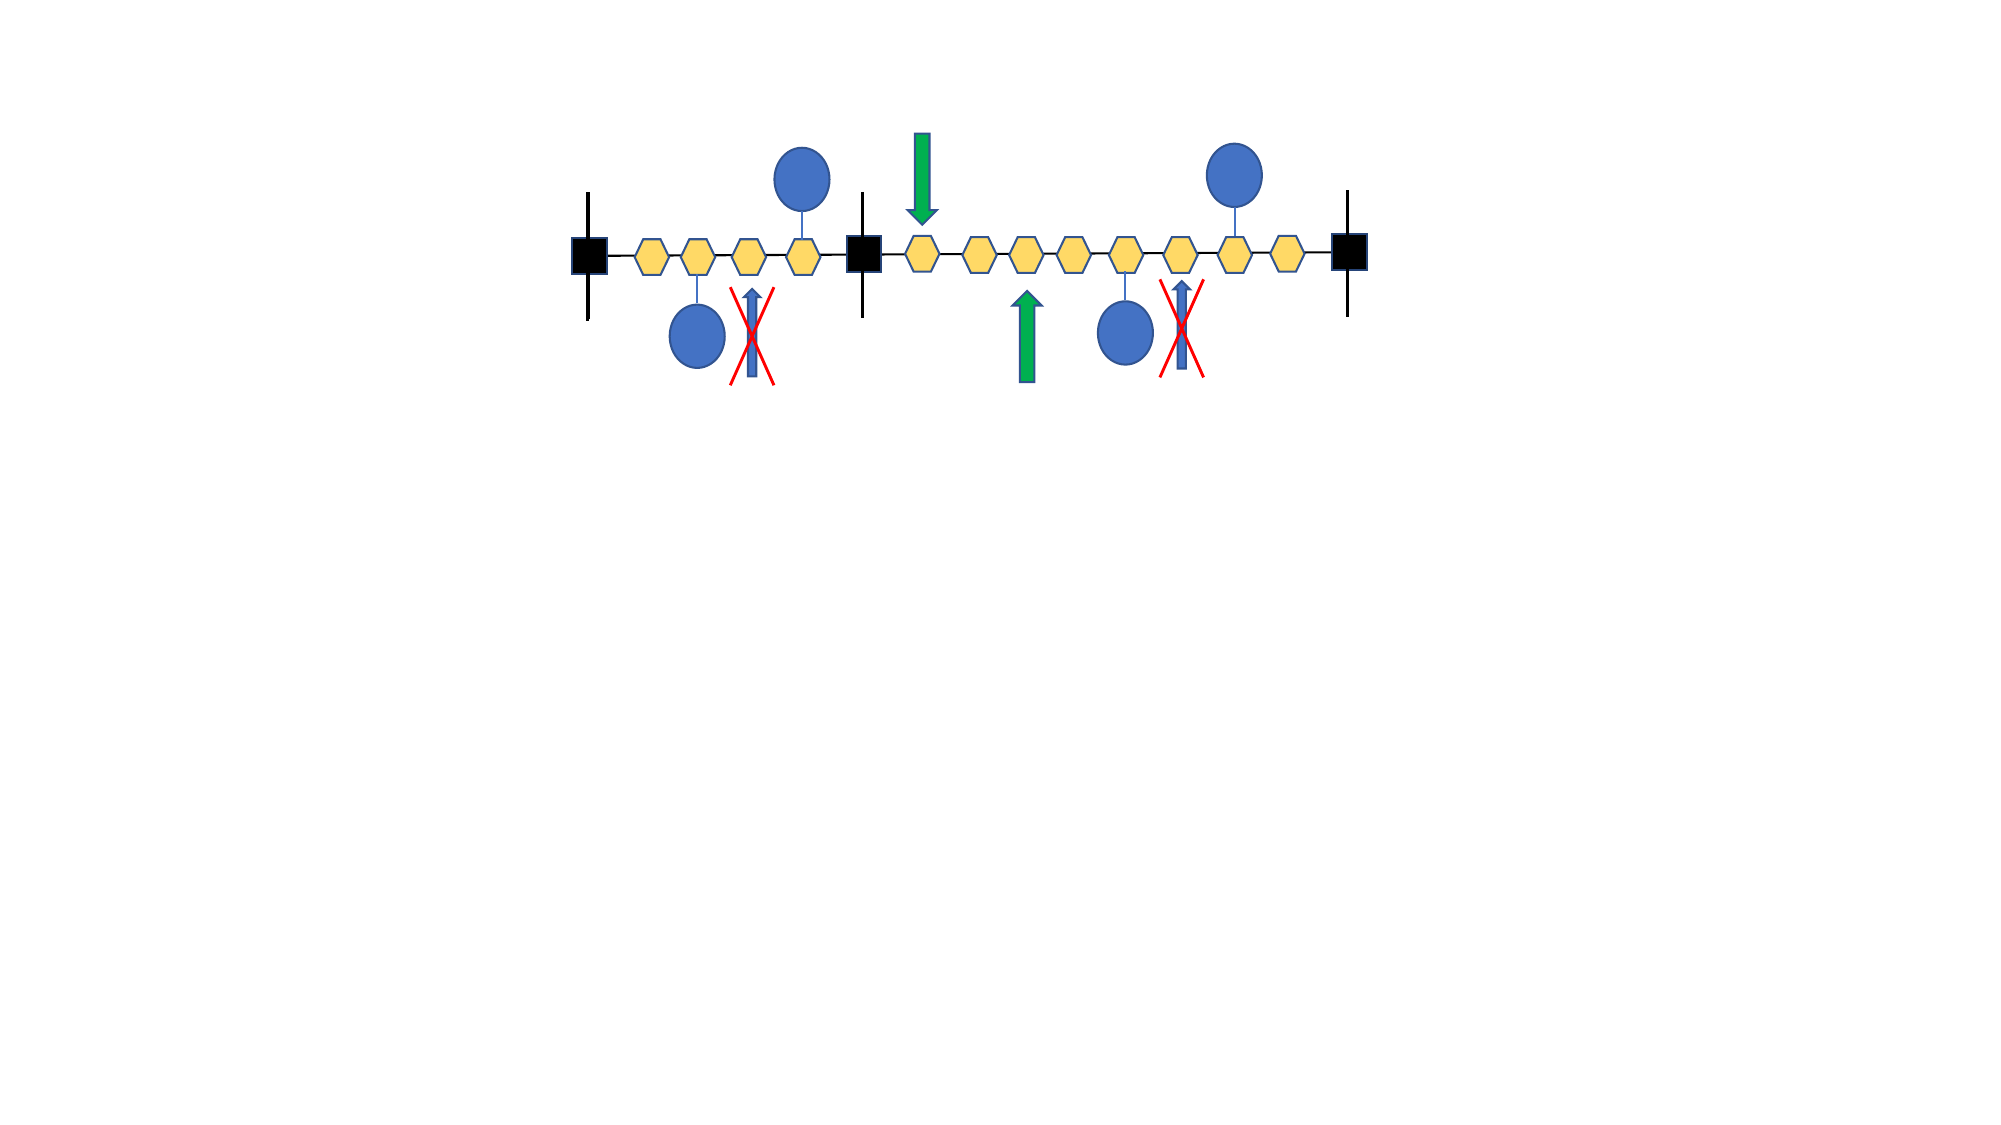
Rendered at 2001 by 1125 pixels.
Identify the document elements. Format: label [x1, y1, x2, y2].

text_box [846, 256, 861, 273]
text_box [1010, 289, 1045, 384]
text_box [863, 252, 1333, 256]
text_box [1109, 236, 1143, 252]
text_box [1349, 233, 1368, 271]
text_box [1162, 256, 1199, 274]
text_box [635, 238, 668, 252]
text_box [787, 238, 820, 252]
text_box [679, 256, 717, 276]
text_box [733, 238, 765, 252]
text_box [864, 256, 882, 273]
text_box [1270, 256, 1305, 273]
text_box [1008, 256, 1045, 274]
text_box [961, 256, 998, 274]
text_box [1158, 278, 1205, 379]
text_box [1163, 236, 1198, 252]
text_box [1055, 256, 1092, 274]
text_box [1331, 233, 1346, 271]
text_box [864, 235, 882, 252]
text_box [571, 237, 586, 275]
text_box [588, 252, 862, 256]
text_box [633, 256, 671, 276]
text_box [904, 234, 940, 252]
text_box [905, 132, 940, 227]
text_box [590, 237, 608, 252]
text_box [682, 238, 714, 252]
text_box [728, 286, 776, 386]
text_box [746, 342, 758, 378]
text_box [1056, 236, 1091, 252]
text_box [1269, 234, 1305, 252]
text_box [741, 287, 763, 330]
text_box [846, 235, 861, 252]
text_box [1217, 236, 1252, 252]
text_box [590, 256, 608, 275]
text_box [773, 146, 831, 213]
text_box [730, 256, 768, 276]
text_box [1176, 334, 1187, 370]
text_box [668, 303, 726, 369]
text_box [962, 236, 997, 252]
text_box [904, 256, 940, 273]
text_box [746, 329, 750, 344]
text_box [572, 252, 587, 256]
text_box [1170, 279, 1193, 323]
text_box [1009, 236, 1044, 252]
text_box [1108, 256, 1144, 274]
text_box [784, 256, 822, 276]
text_box [1216, 256, 1253, 274]
text_box [1205, 142, 1263, 208]
text_box [1096, 300, 1154, 366]
